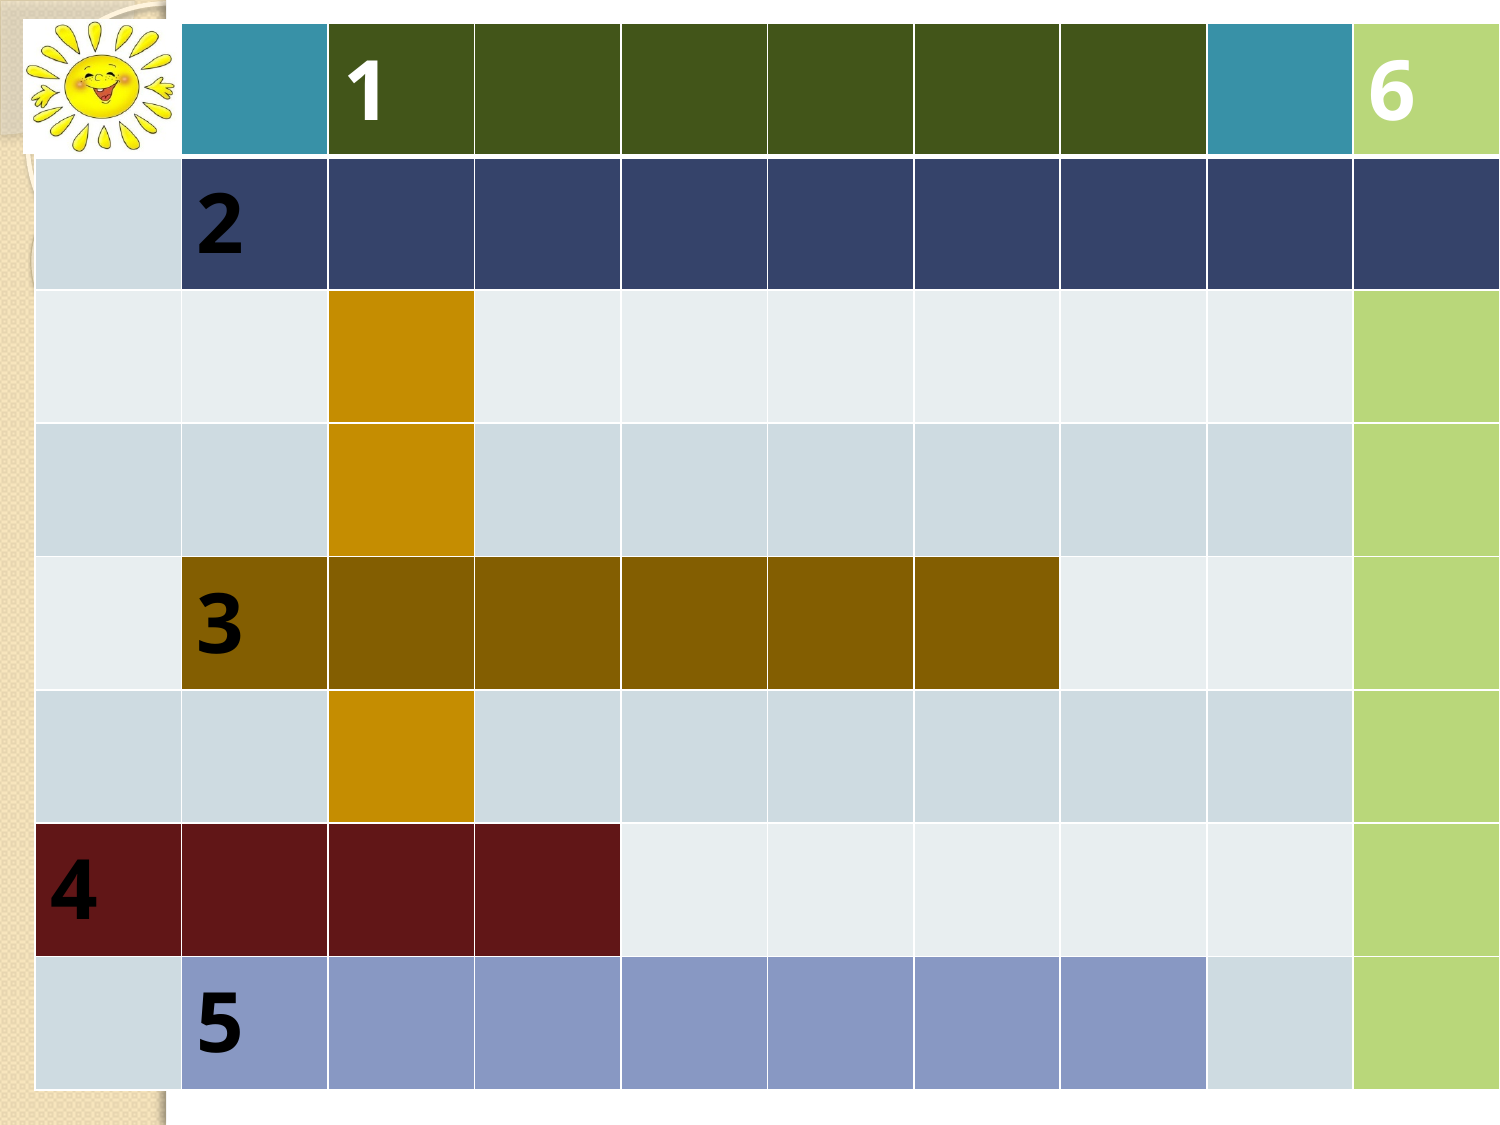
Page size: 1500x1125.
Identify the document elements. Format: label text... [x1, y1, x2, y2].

table_cell [1208, 691, 1352, 822]
table_cell [915, 424, 1059, 556]
table_cell [475, 691, 620, 822]
table_cell [1208, 159, 1352, 289]
picture [23, 19, 181, 154]
table_cell [329, 291, 474, 422]
table_cell [915, 691, 1059, 822]
table_header [768, 24, 913, 154]
table_cell [1354, 957, 1499, 1089]
table_header [186, 24, 327, 154]
table_cell 4 [36, 824, 181, 956]
table_cell [475, 957, 620, 1089]
table_cell [915, 159, 1059, 289]
table_cell 5 [182, 957, 327, 1089]
table_header [1061, 24, 1206, 154]
table_cell [329, 824, 474, 956]
table_cell [182, 291, 327, 422]
table_cell [1061, 424, 1206, 556]
table_cell [329, 159, 474, 289]
table_cell [915, 291, 1059, 422]
table_cell [1208, 957, 1352, 1089]
table_cell [36, 557, 181, 689]
table_cell [1061, 691, 1206, 822]
table_cell [329, 424, 474, 556]
table_header 6 [1354, 24, 1499, 154]
table_cell [915, 957, 1059, 1089]
table_header [622, 24, 767, 154]
table_cell [768, 424, 913, 556]
table_cell [1354, 424, 1499, 556]
table_cell [1061, 957, 1206, 1089]
table_cell [475, 824, 620, 956]
table_cell [182, 824, 327, 956]
table_cell [1208, 557, 1352, 689]
table_header [915, 24, 1059, 154]
table_cell [1354, 557, 1499, 689]
table_cell [622, 824, 767, 956]
table_cell [182, 424, 327, 556]
table_cell [768, 557, 913, 689]
table_cell [1061, 824, 1206, 956]
table_cell [768, 691, 913, 822]
table_cell [915, 557, 1059, 689]
table_cell [1061, 159, 1206, 289]
table_cell [1208, 291, 1352, 422]
table_cell [622, 424, 767, 556]
table_cell [768, 957, 913, 1089]
table_cell [36, 291, 181, 422]
table_cell [1061, 557, 1206, 689]
table_cell [622, 291, 767, 422]
table_cell [329, 957, 474, 1089]
table_cell [622, 557, 767, 689]
table_header [475, 24, 620, 154]
table_cell [768, 291, 913, 422]
table_cell [1354, 159, 1499, 289]
table_cell [36, 691, 181, 822]
table_cell [1354, 291, 1499, 422]
table_cell [329, 557, 474, 689]
table_cell [622, 957, 767, 1089]
table_cell [768, 824, 913, 956]
table_cell [1061, 291, 1206, 422]
table_cell [1208, 424, 1352, 556]
table_cell [475, 557, 620, 689]
table_header 1 [329, 24, 474, 154]
table_header [1208, 24, 1352, 154]
table_cell [475, 291, 620, 422]
table_cell 3 [182, 557, 327, 689]
table_cell [475, 424, 620, 556]
table_cell [622, 159, 767, 289]
table_cell [622, 691, 767, 822]
table_cell [475, 159, 620, 289]
table_cell [329, 691, 474, 822]
table_cell [915, 824, 1059, 956]
table_cell [768, 159, 913, 289]
table_cell [36, 424, 181, 556]
table_cell 2 [182, 159, 327, 289]
table_cell [182, 691, 327, 822]
table_cell [1208, 824, 1352, 956]
table_cell [1354, 691, 1499, 822]
table_cell [1354, 824, 1499, 956]
table_cell [36, 957, 181, 1089]
table_cell [36, 163, 181, 289]
